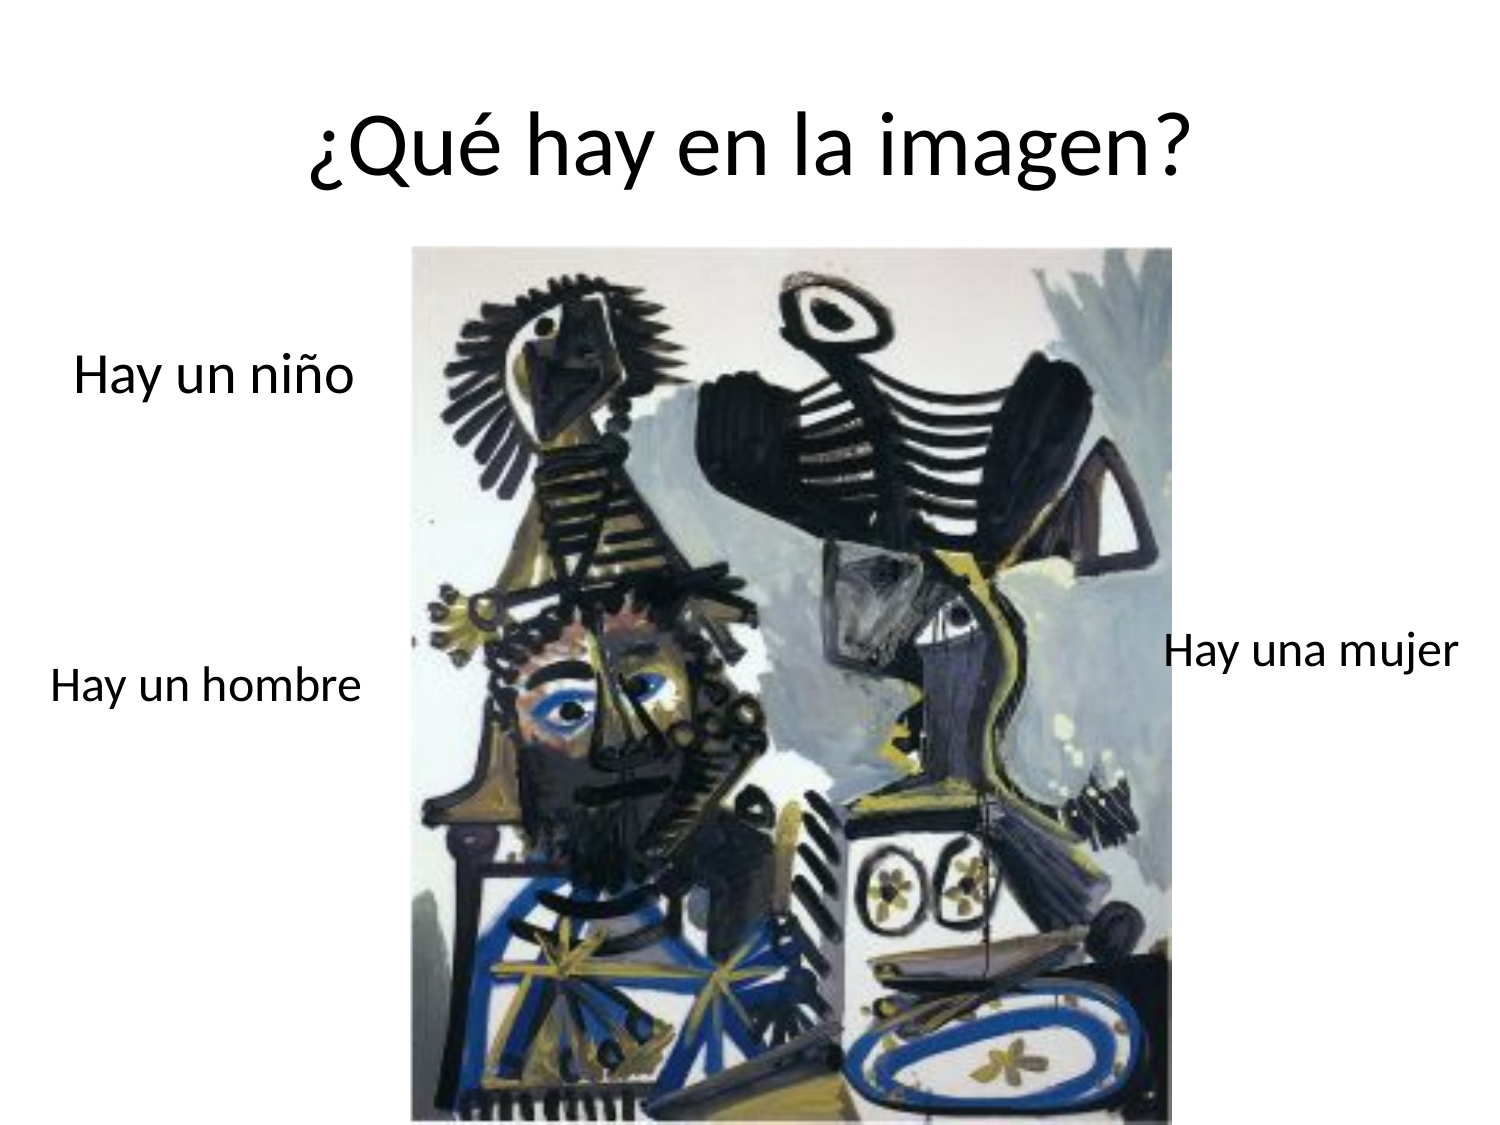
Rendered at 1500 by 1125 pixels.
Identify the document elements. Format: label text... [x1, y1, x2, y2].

text_box Hay una mujer [1177, 609, 1500, 685]
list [409, 245, 1172, 1125]
text_box Hay un niño [58, 328, 404, 413]
title ¿Qué hay en la imagen? [74, 44, 1426, 233]
text_box Hay un hombre [35, 644, 387, 720]
